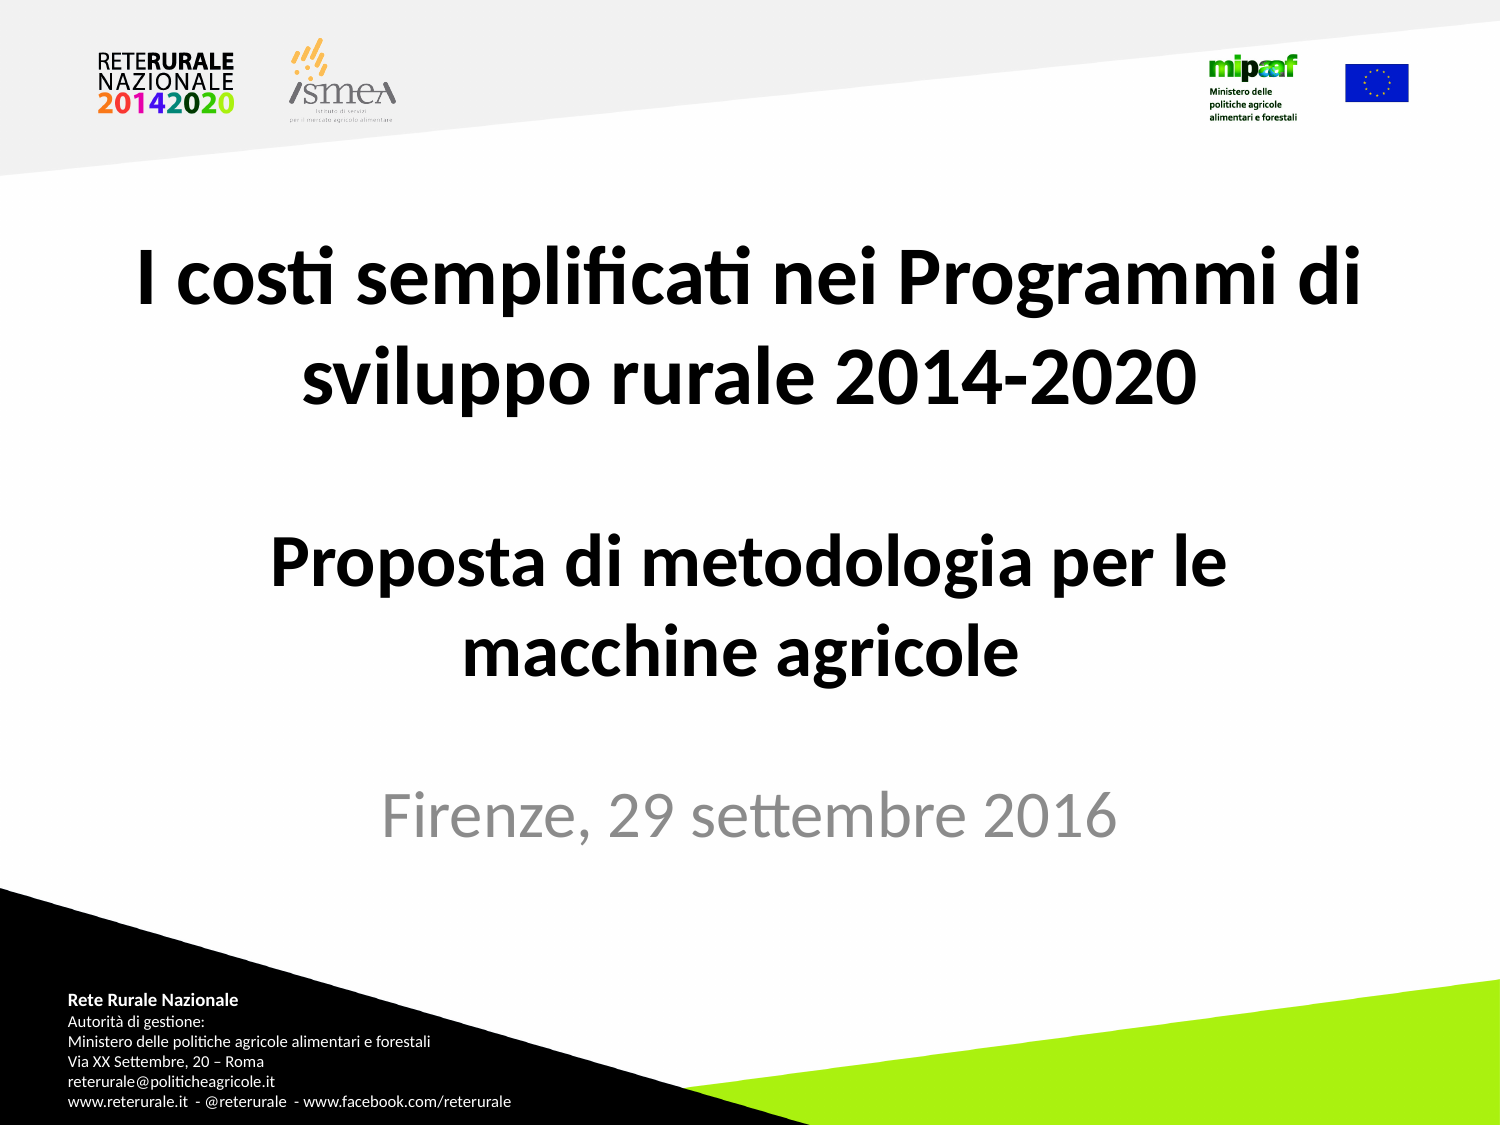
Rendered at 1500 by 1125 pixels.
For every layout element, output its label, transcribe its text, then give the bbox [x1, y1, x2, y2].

subtitle Firenze, 29 settembre 2016 [225, 763, 1275, 925]
picture [0, 0, 1500, 1125]
title I costi semplificati nei Programmi di sviluppo rurale 2014-2020 Proposta di metodologia per le macchine agricole [112, 184, 1388, 728]
